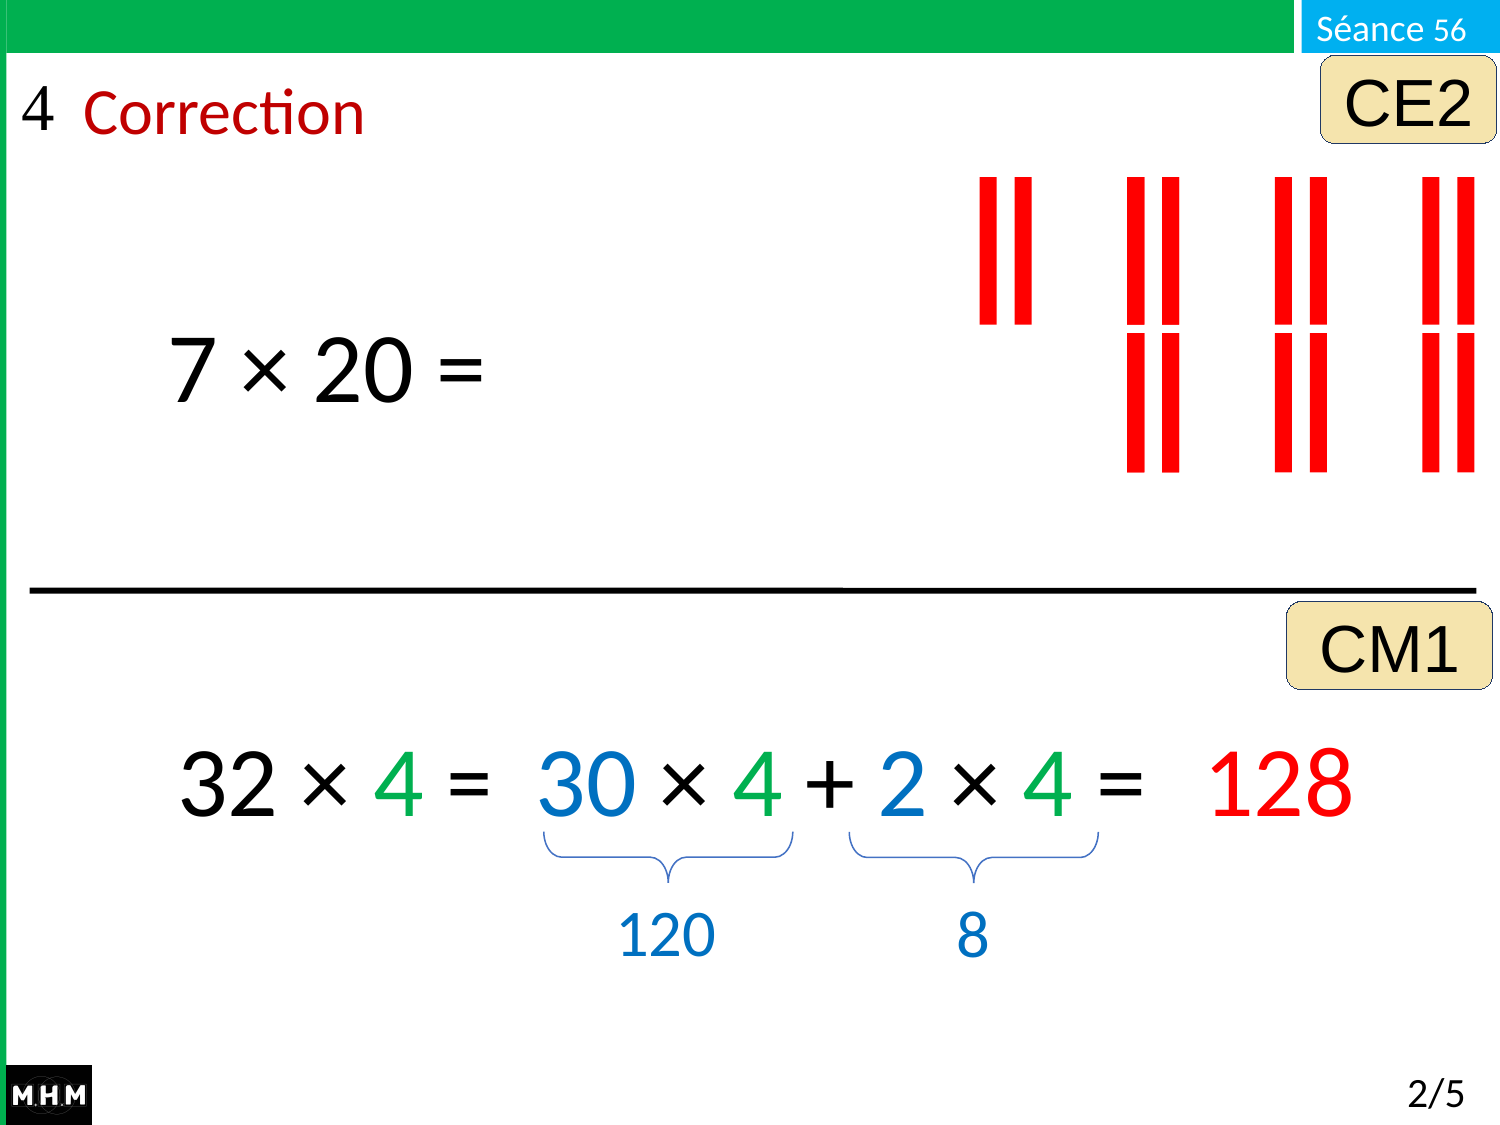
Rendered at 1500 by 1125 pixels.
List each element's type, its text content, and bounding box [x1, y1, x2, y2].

text_box [1162, 177, 1180, 325]
text_box [1162, 333, 1180, 473]
text_box [1127, 177, 1145, 325]
text_box [1457, 177, 1475, 325]
text_box [979, 177, 997, 325]
picture [6, 1065, 92, 1125]
text_box 30 × 4 + 2 × 4 = … [487, 708, 1154, 844]
text_box [1014, 177, 1032, 325]
text_box [1309, 333, 1327, 473]
text_box 128 [1154, 708, 1404, 844]
text_box [1127, 333, 1145, 473]
text_box CM1 [1286, 601, 1493, 690]
text_box CE2 [1320, 55, 1497, 144]
title Correction [68, 70, 1363, 157]
text_box [1422, 333, 1440, 473]
text_box [1274, 177, 1292, 325]
text_box [1422, 177, 1440, 325]
text_box [1309, 177, 1327, 325]
text_box [1457, 333, 1475, 473]
text_box 7 × 20 = [44, 295, 631, 430]
text_box 32 × 4 = … [96, 708, 487, 844]
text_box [543, 831, 794, 978]
list 2/5 [1373, 1064, 1500, 1125]
text_box [1274, 333, 1292, 473]
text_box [849, 831, 1099, 978]
